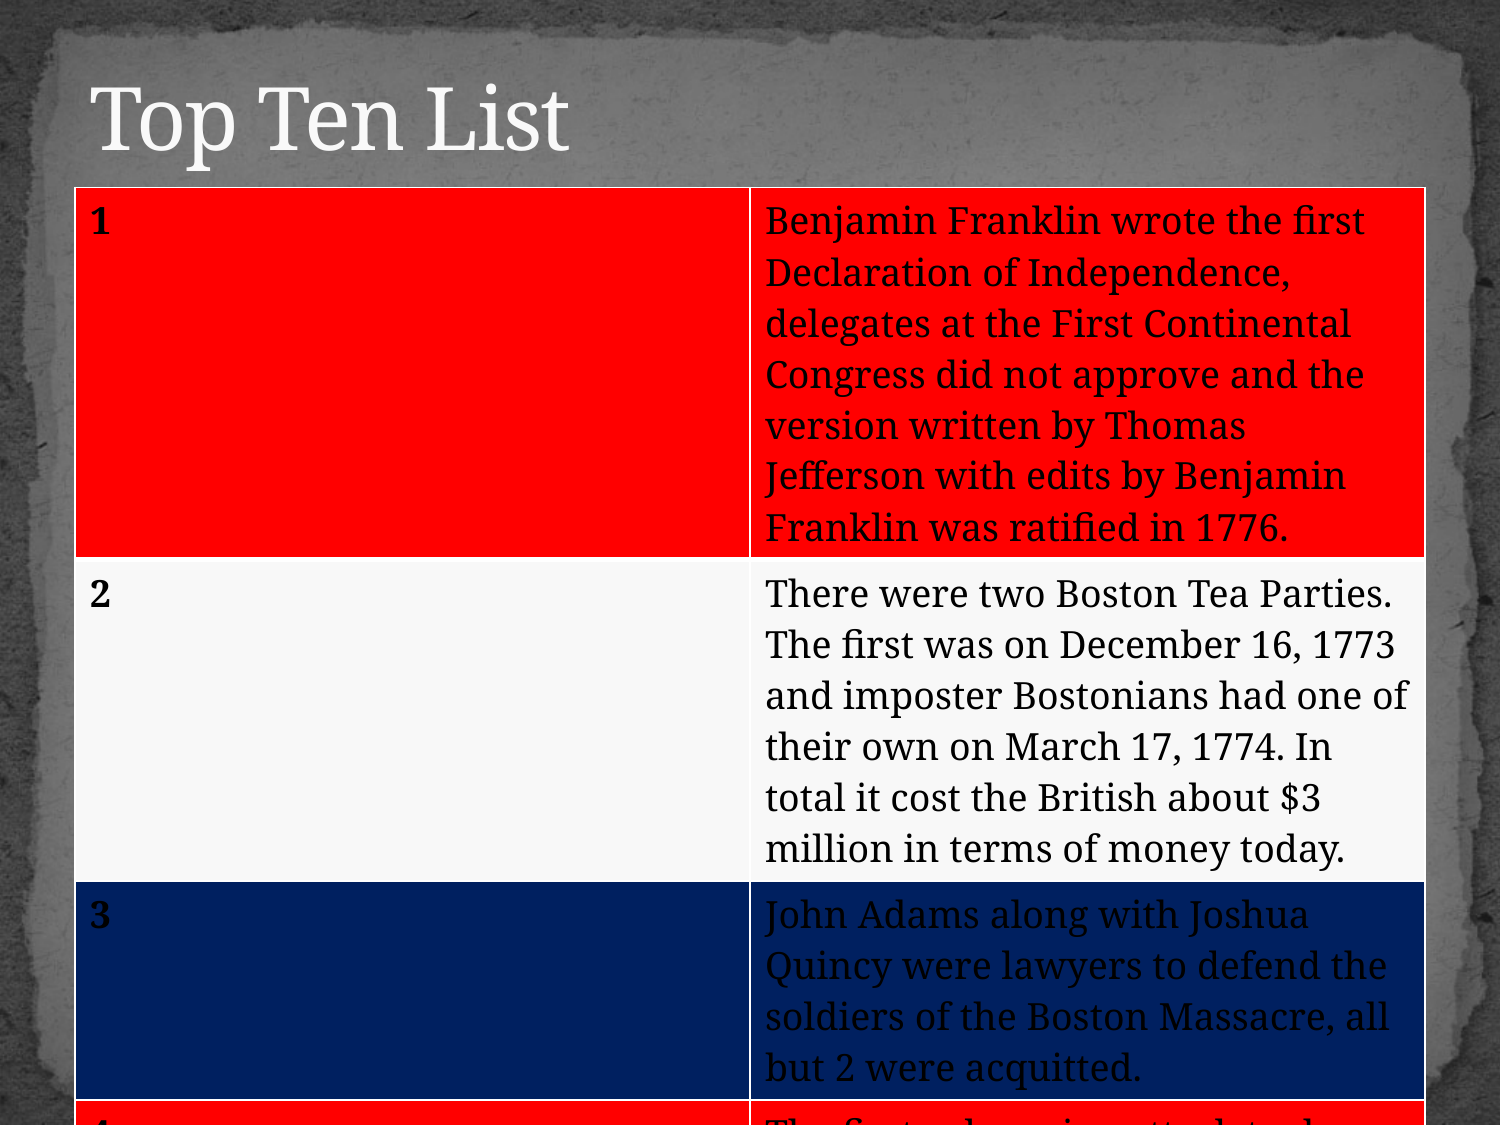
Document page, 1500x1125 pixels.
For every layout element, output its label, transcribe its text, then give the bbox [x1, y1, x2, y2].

table_cell The first submarine attack took place on in a New York harbor in 1776. [751, 1101, 1424, 1125]
table_header Benjamin Franklin wrote the first Declaration of Independence, delegates at the First Continental Congress did not approve and the version written by Thomas Jefferson with edits by Benjamin Franklin was ratified in 1776. [751, 188, 1424, 557]
table_cell 4 [76, 1101, 749, 1125]
table_header 1 [76, 188, 749, 557]
table_cell There were two Boston Tea Parties. The first was on December 16, 1773 and imposter Bostonians had one of their own on March 17, 1774. In total it cost the British about $3 million in terms of money today. [751, 562, 1424, 880]
table_cell John Adams along with Joshua Quincy were lawyers to defend the soldiers of the Boston Massacre, all but 2 were acquitted. [751, 882, 1424, 1099]
table_cell 2 [76, 562, 749, 880]
title Top Ten List [74, 49, 1425, 176]
table_cell 3 [76, 882, 749, 1099]
